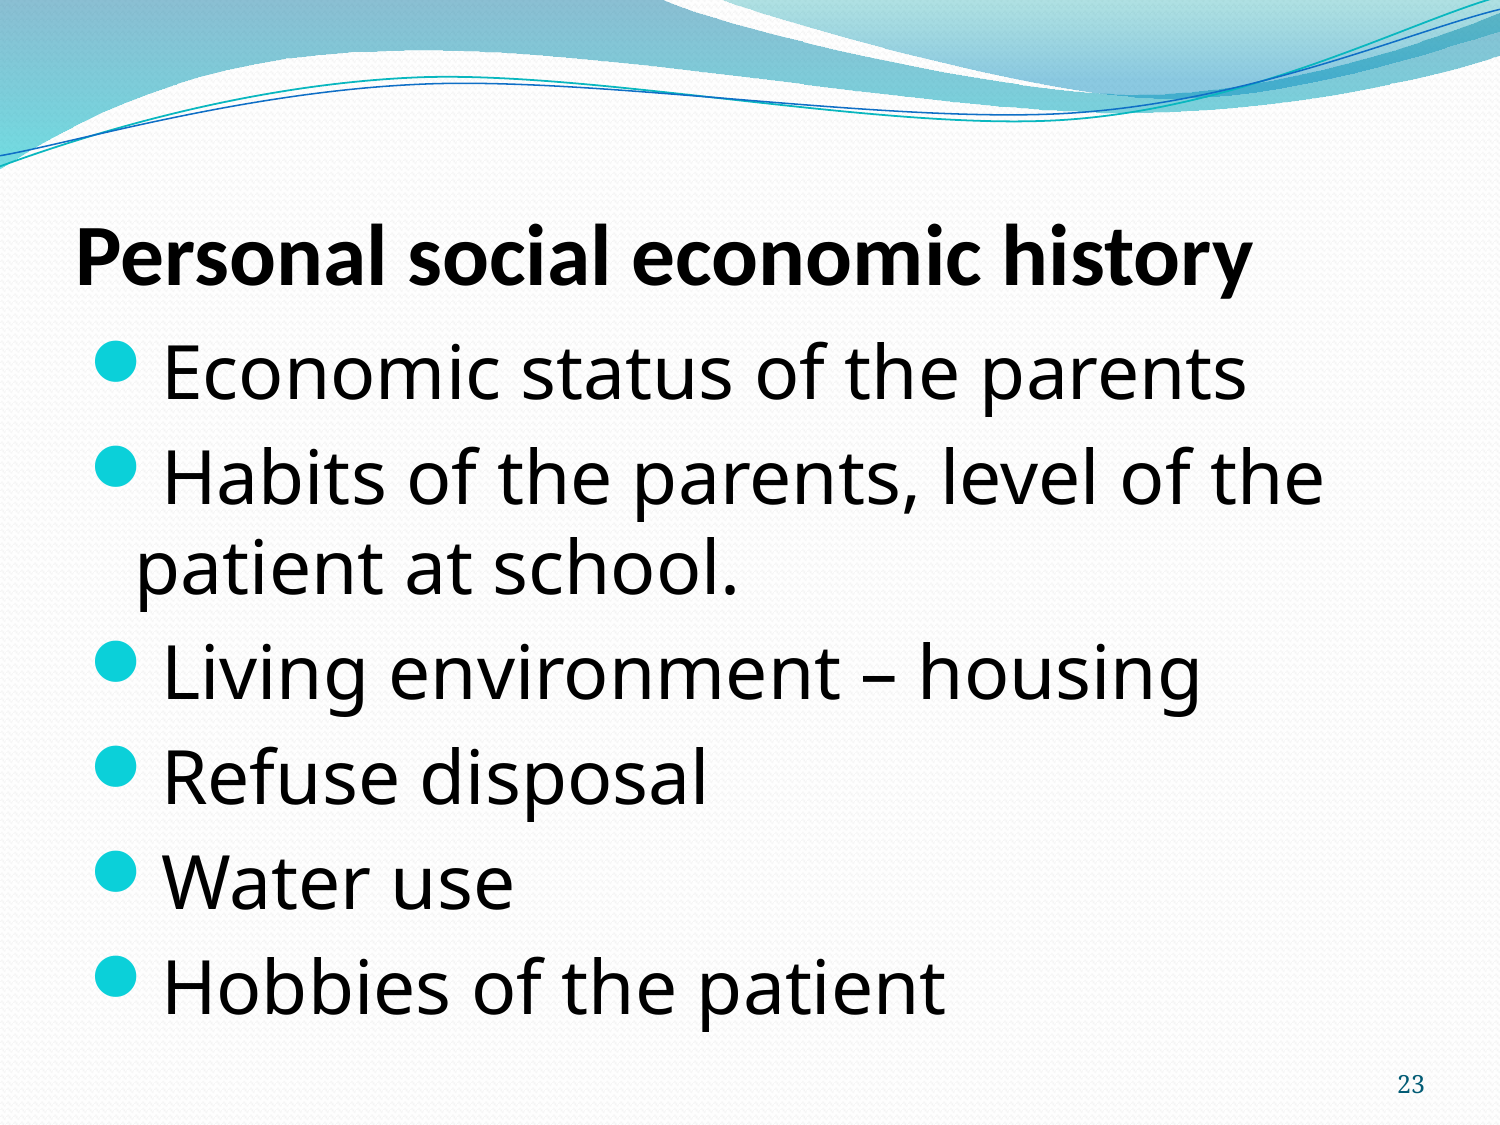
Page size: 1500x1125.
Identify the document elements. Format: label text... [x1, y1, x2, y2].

title Personal social economic history [75, 115, 1425, 303]
slide_number 23 [1299, 1042, 1425, 1103]
list Economic status of the parents Habits of the parents, level of the patient at school. Living environment – housing Refuse disposal Water use Hobbies of the patient [75, 317, 1425, 1038]
